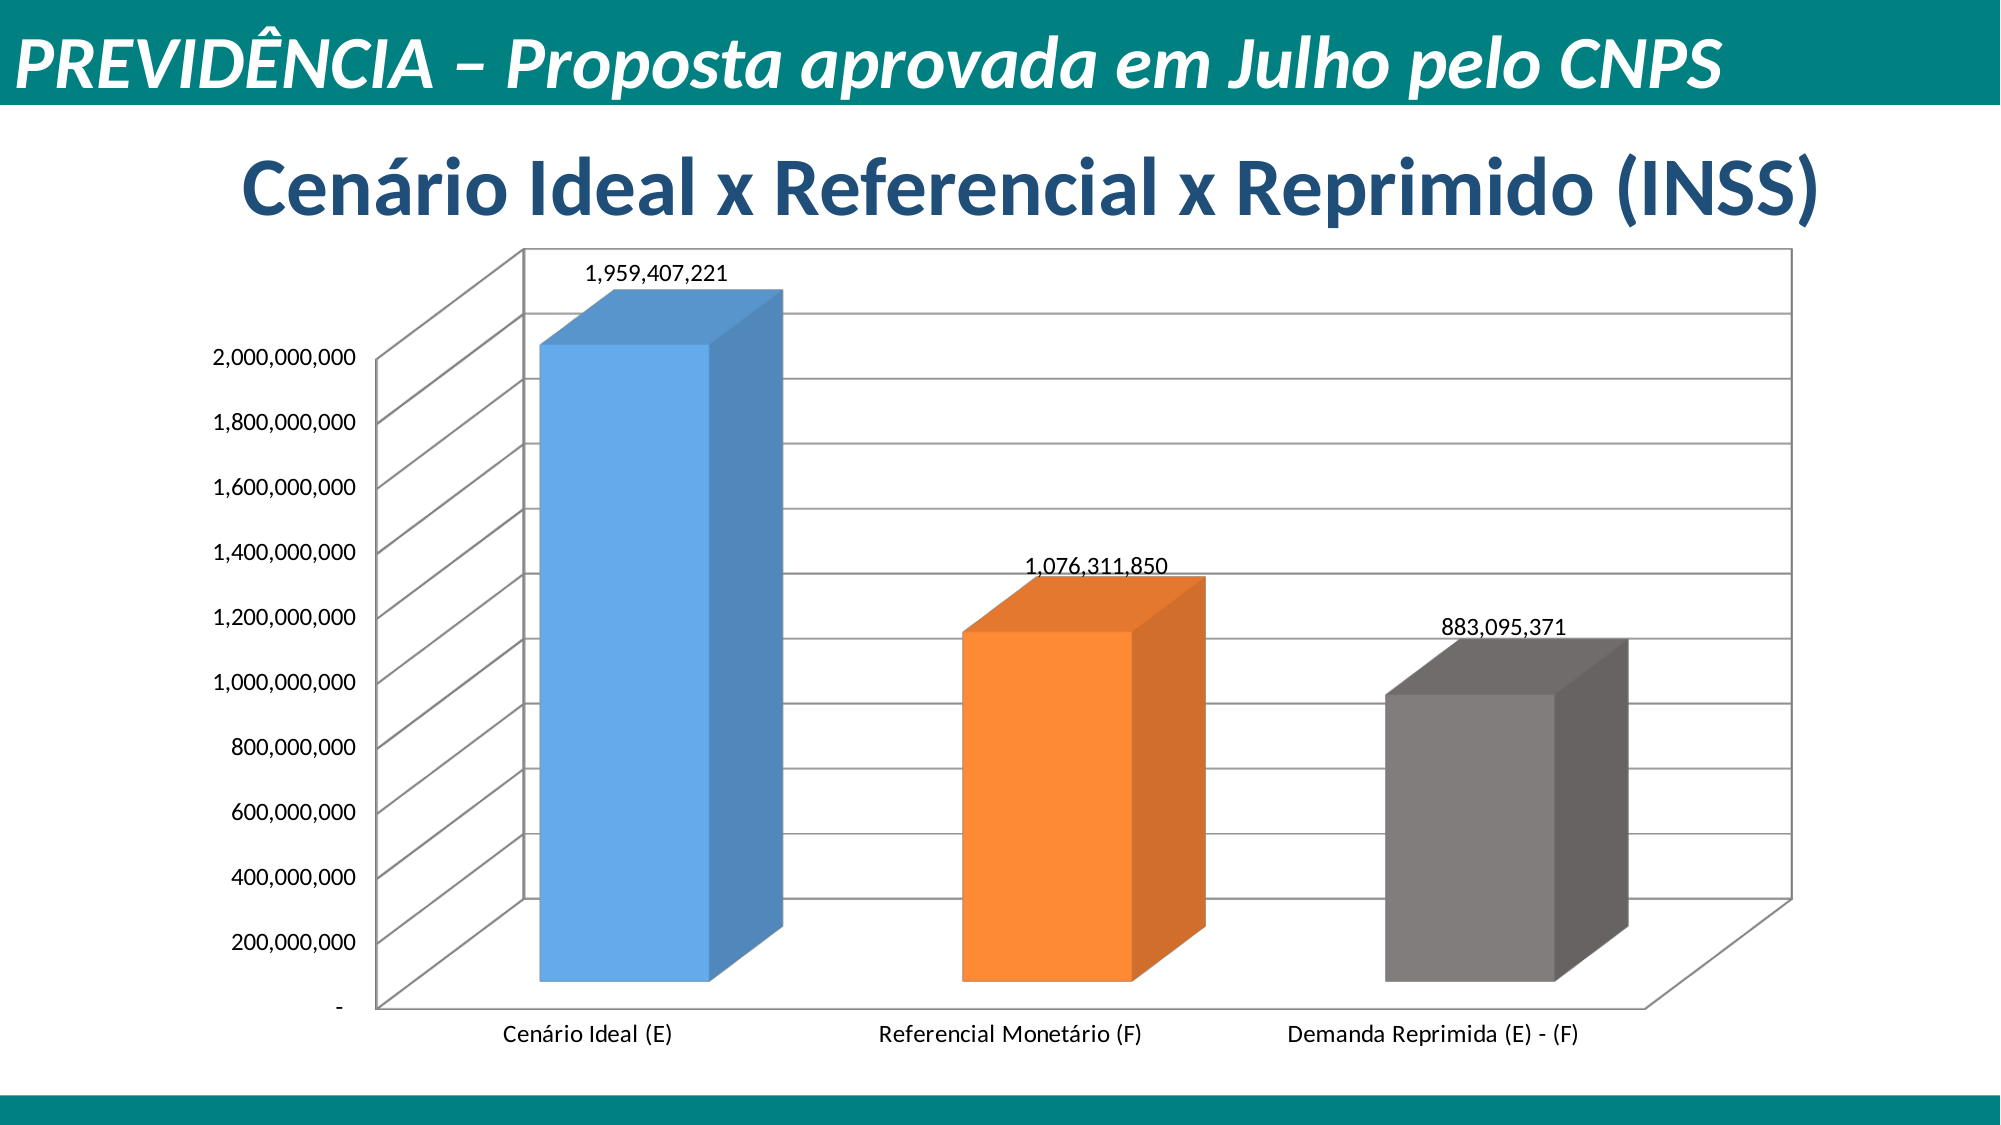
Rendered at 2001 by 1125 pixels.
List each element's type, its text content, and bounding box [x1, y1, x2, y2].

text_box [0, 1095, 2000, 1125]
text_box Cenário Ideal x Referencial x Reprimido (INSS) [140, 133, 1926, 231]
chart [172, 230, 1828, 1067]
text_box PREVIDÊNCIA – Proposta aprovada em Julho pelo CNPS [0, 0, 2000, 105]
